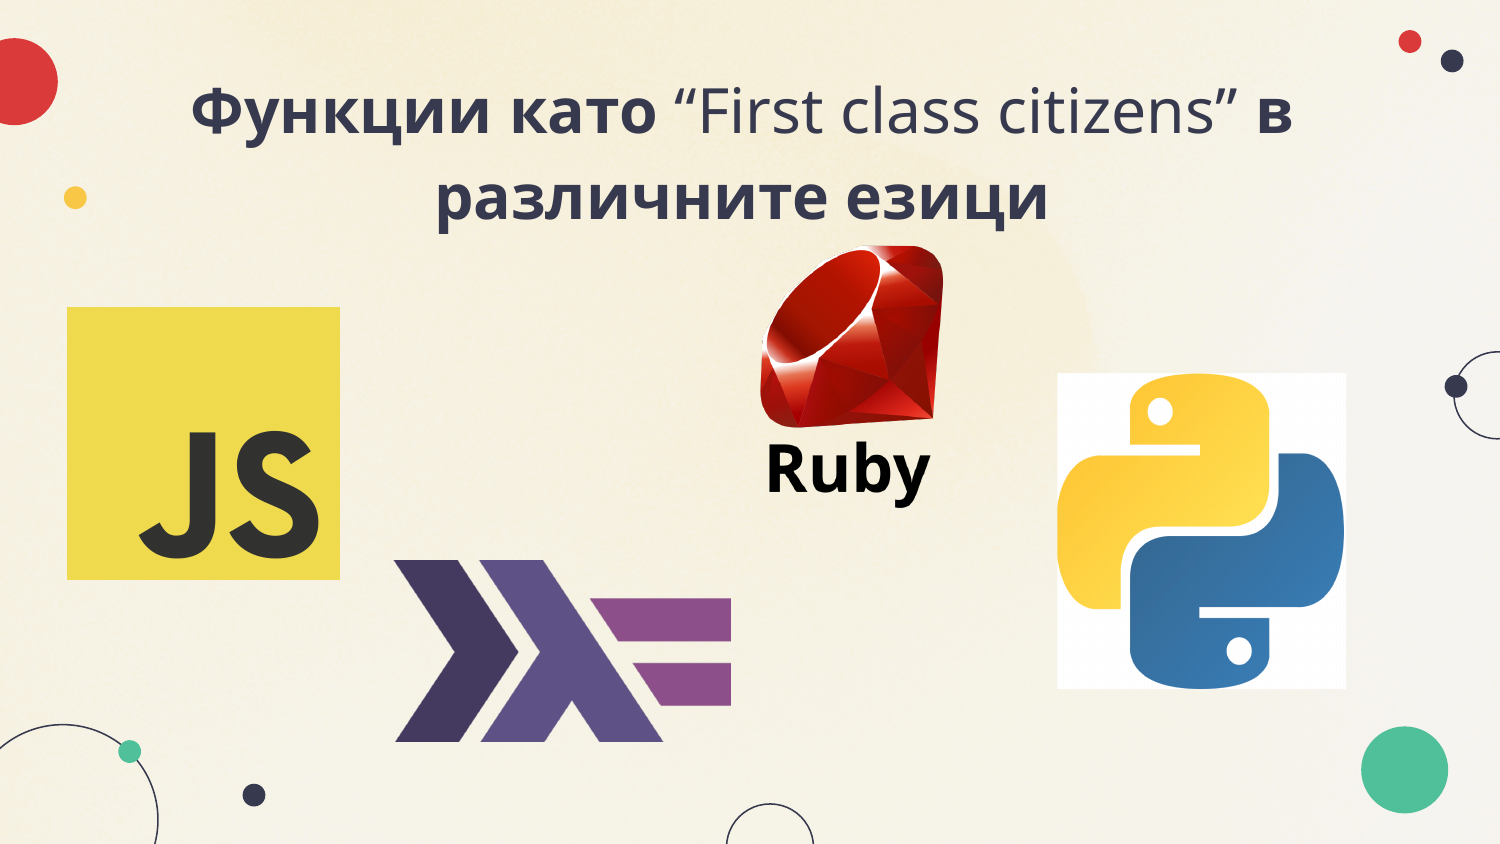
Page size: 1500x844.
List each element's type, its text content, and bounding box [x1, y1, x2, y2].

text_box [63, 186, 87, 210]
text_box Функции като “First class citizens” в различните езици [109, 44, 1376, 247]
text_box [118, 740, 142, 763]
picture [67, 307, 341, 580]
text_box [1398, 30, 1422, 53]
text_box [1444, 375, 1468, 398]
text_box [1454, 351, 1500, 439]
text_box [0, 0, 1500, 844]
picture [369, 560, 732, 742]
picture [715, 240, 988, 513]
picture [1056, 373, 1347, 689]
